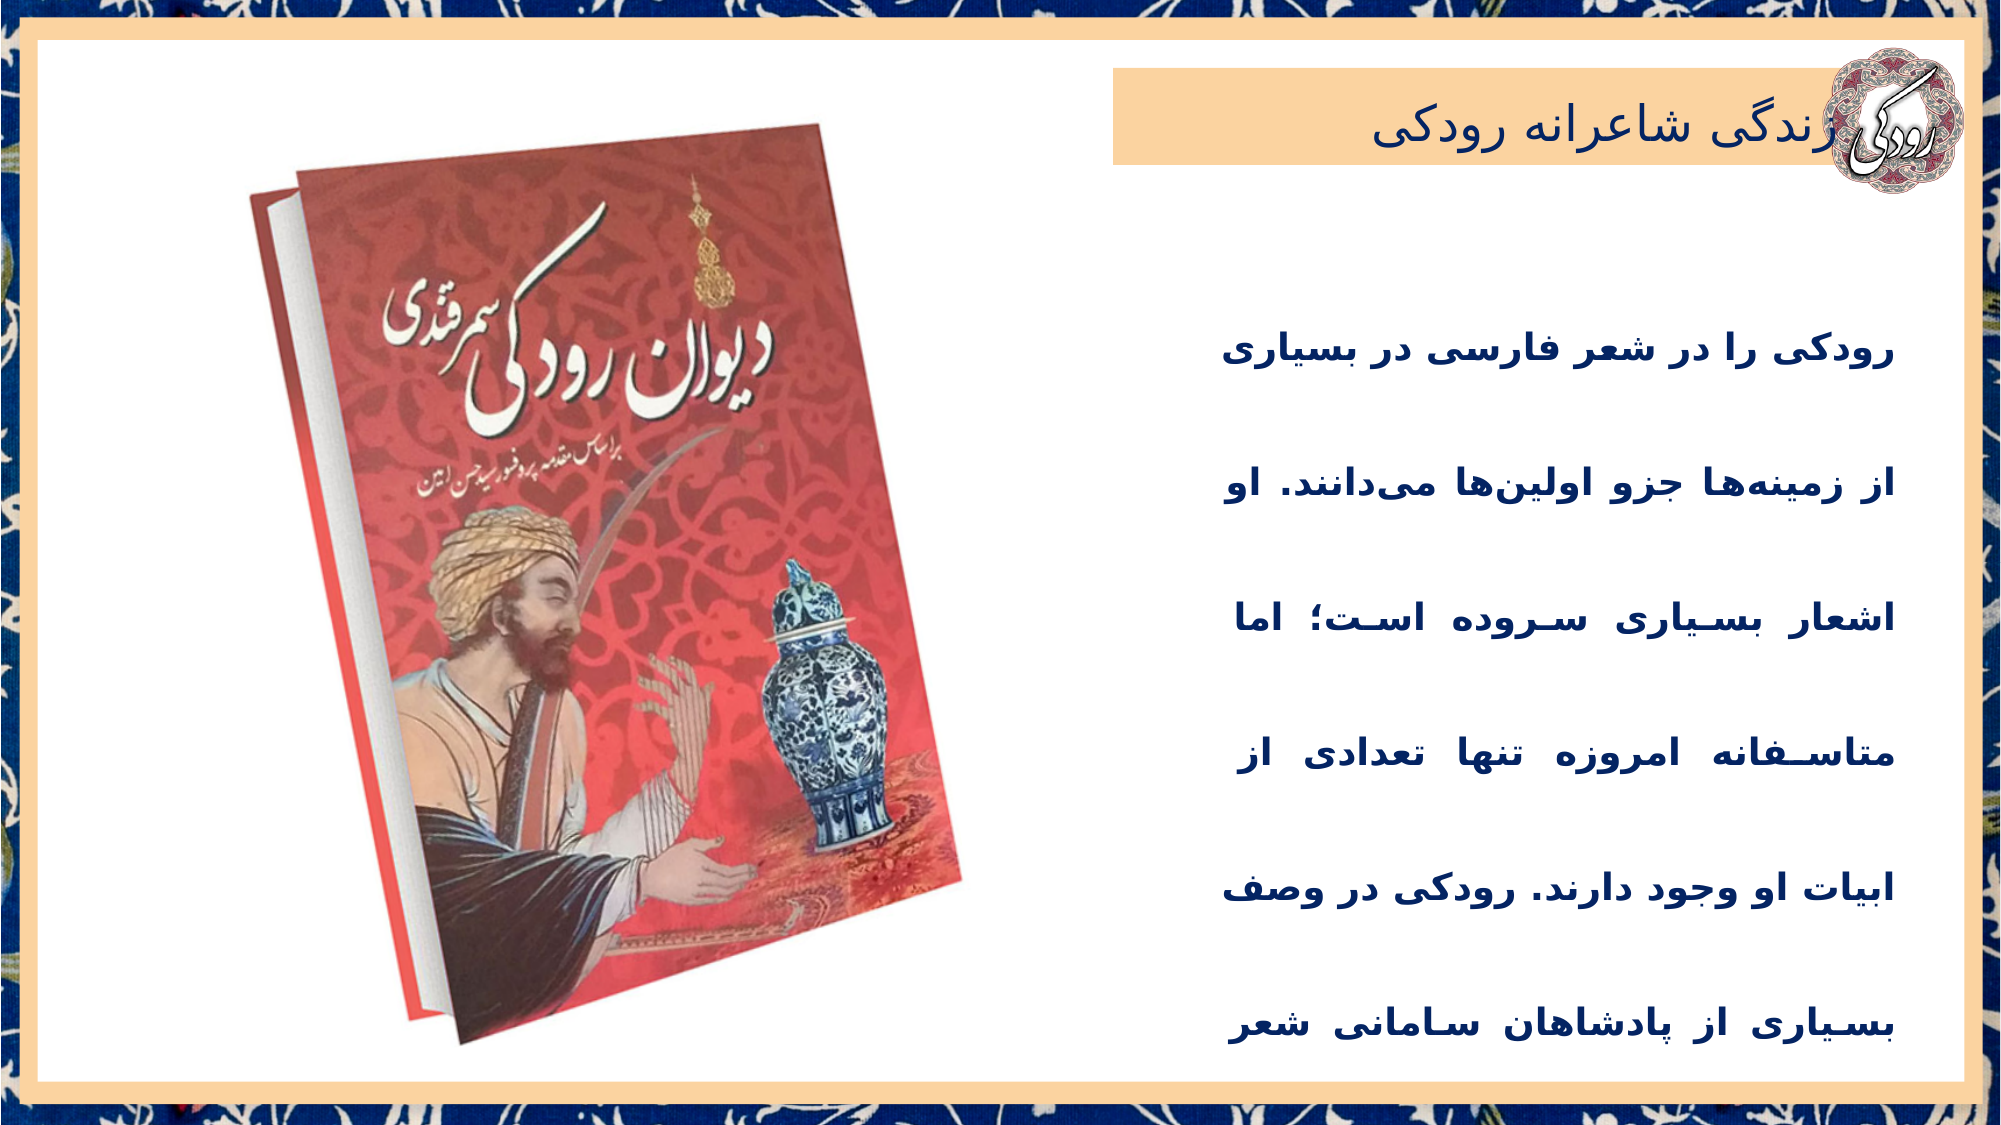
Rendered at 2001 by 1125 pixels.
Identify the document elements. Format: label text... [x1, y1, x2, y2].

picture [186, 60, 1027, 1067]
picture [1820, 47, 1966, 194]
text_box زندگی شاعرانه رودکی [1277, 84, 1934, 159]
picture [2, 1, 1999, 1125]
text_box رودکی را در شعر فارسی در بسیاری از زمینه‌ها جزو اولین‌ها می‌دانند. او اشعار بسیاری سروده است؛ اما متاسفانه امروزه تنها تعدادی از ابیات او وجود دارند. رودکی در وصف بسیاری از پادشاهان سامانی شعر می‌سرود، چنگ می‌زد و با آواز برایشان می‌خواند. [1206, 225, 1911, 1125]
